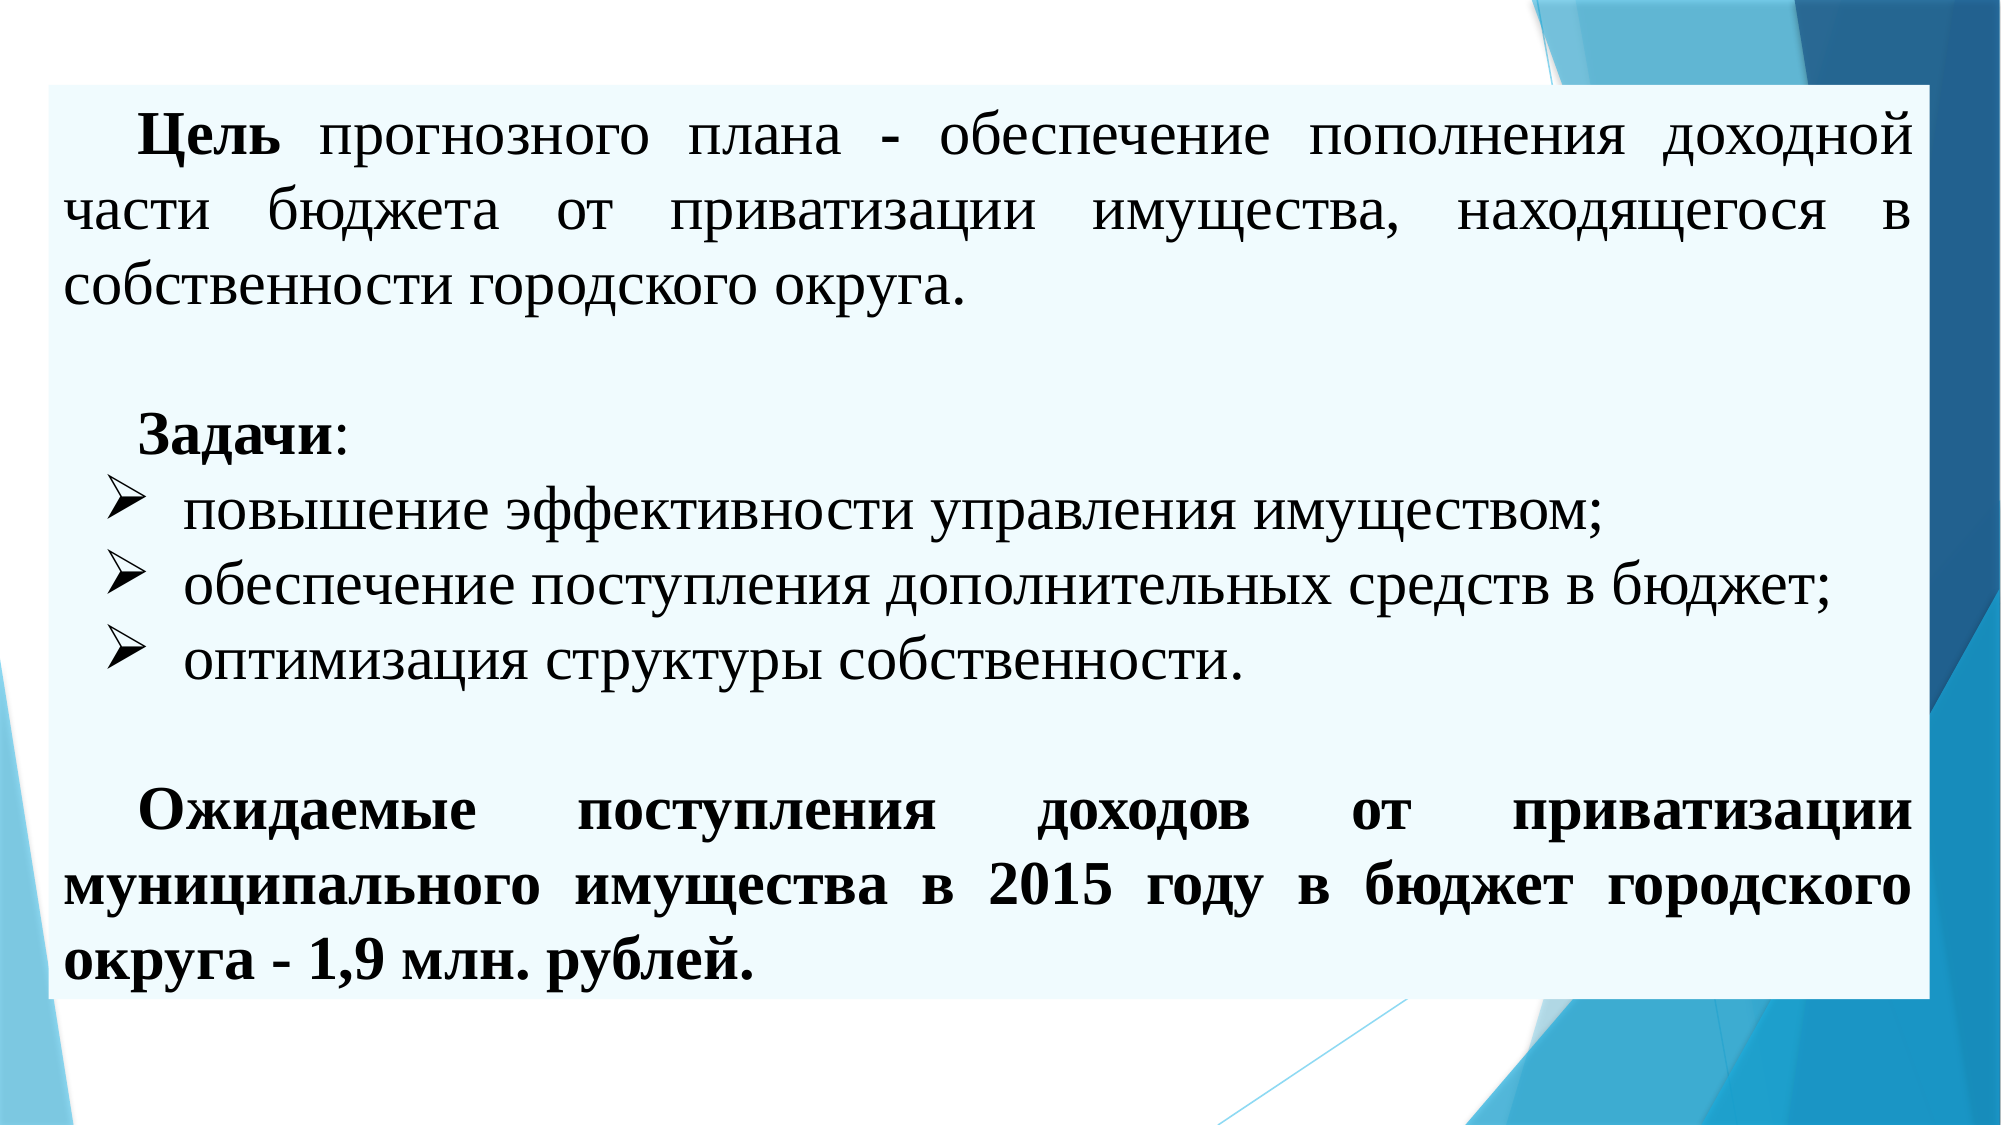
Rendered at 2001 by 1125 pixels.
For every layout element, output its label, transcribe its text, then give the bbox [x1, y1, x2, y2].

text_box Цель прогнозного плана - обеспечение пополнения доходной части бюджета от приватизации имущества, находящегося в собственности городского округа. Задачи: повышение эффективности управления имуществом; обеспечение поступления дополнительных средств в бюджет; оптимизация структуры собственности. Ожидаемые поступления доходов от приватизации муниципального имущества в 2015 году в бюджет городского округа - 1,9 млн. рублей. [48, 84, 1930, 1000]
